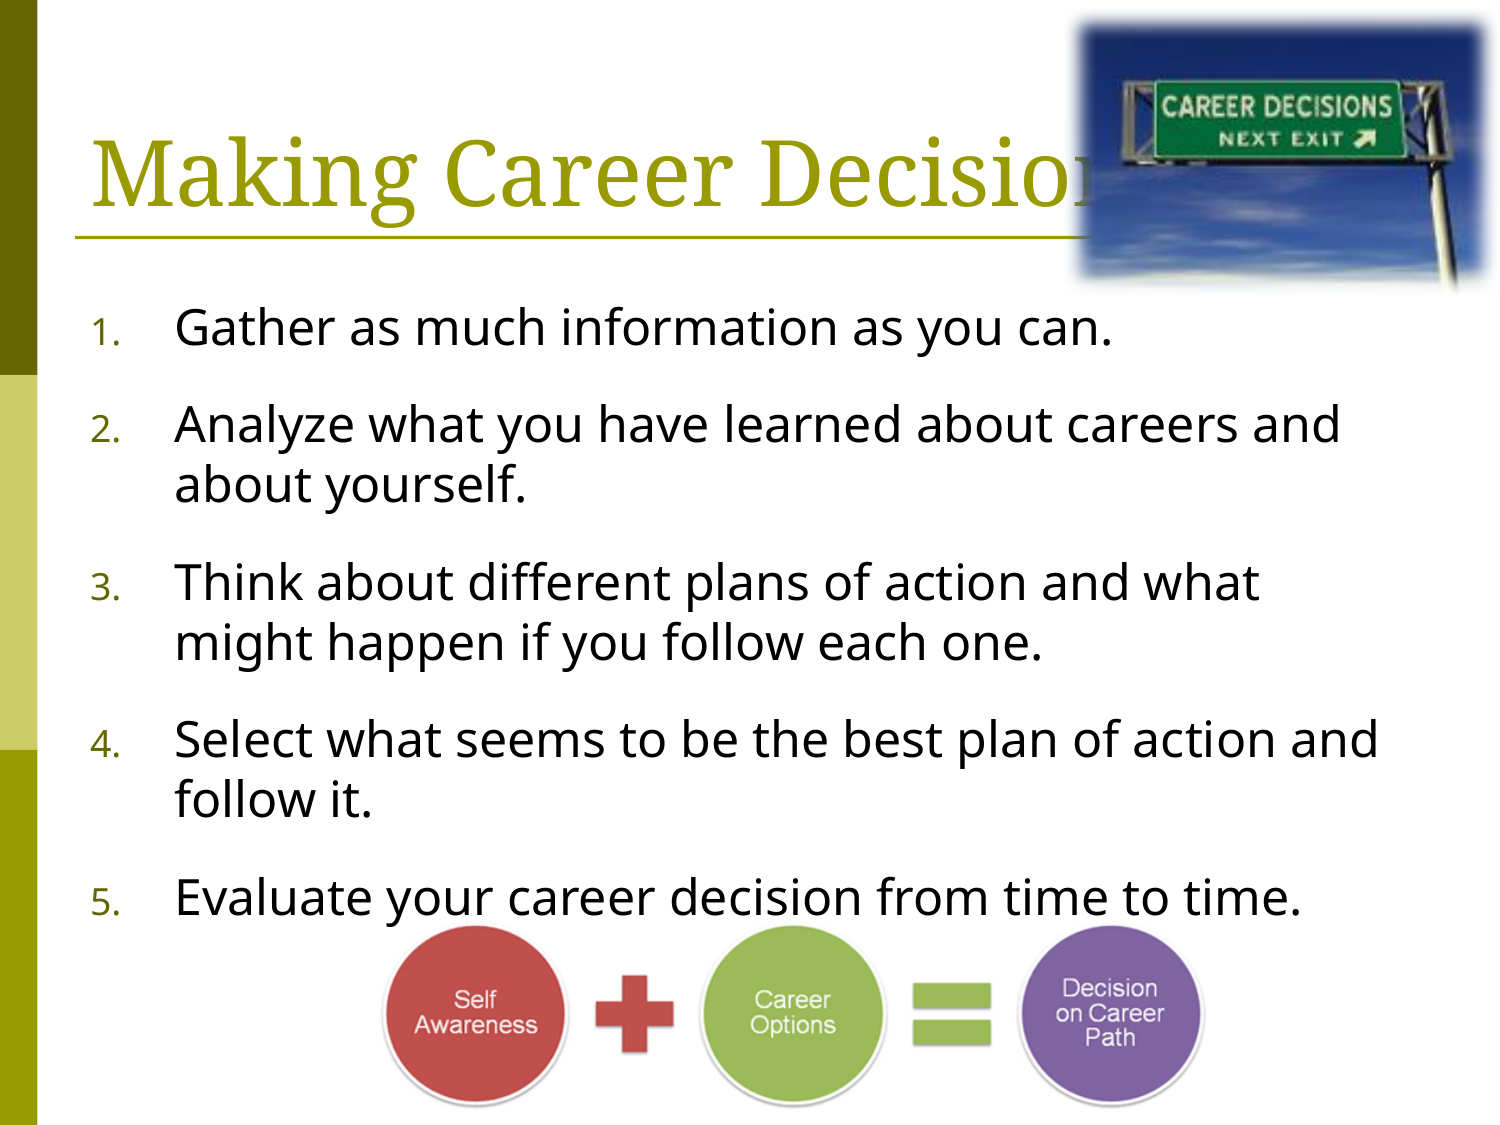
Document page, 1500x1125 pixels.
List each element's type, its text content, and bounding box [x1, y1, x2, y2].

list Gather as much information as you can. Analyze what you have learned about careers and about yourself. Think about different plans of action and what might happen if you follow each one. Select what seems to be the best plan of action and follow it. Evaluate your career decision from time to time. [74, 287, 1426, 1006]
title Making Career Decisions [74, 45, 1057, 233]
picture [1062, 5, 1500, 298]
picture [374, 918, 1212, 1115]
